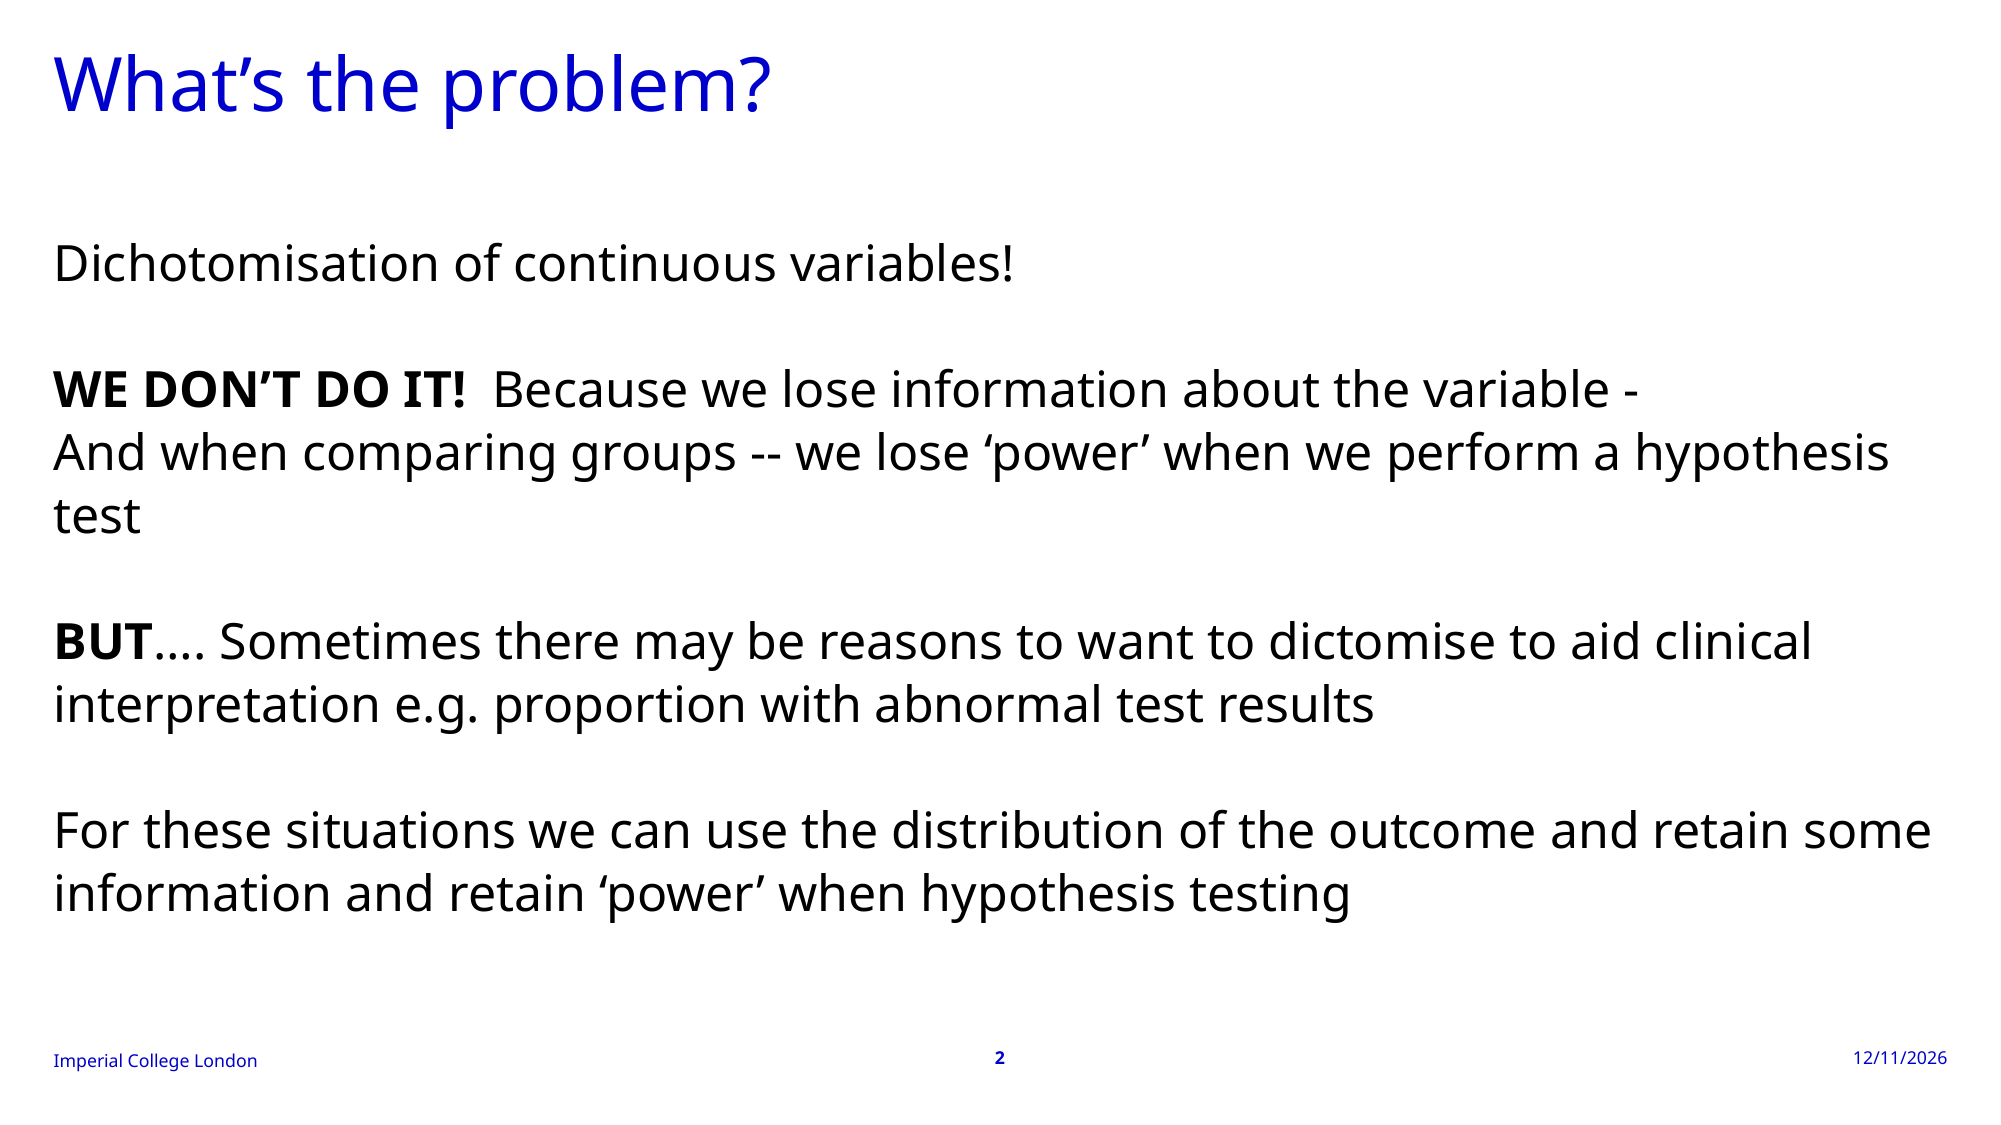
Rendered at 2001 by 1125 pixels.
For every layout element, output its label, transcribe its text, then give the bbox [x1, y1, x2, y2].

title What’s the problem? [53, 47, 1947, 110]
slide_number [1745, 1048, 1948, 1072]
list Dichotomisation of continuous variables! WE DON’T DO IT! Because we lose information about the variable - And when comparing groups -- we lose ‘power’ when we perform a hypothesis test BUT…. Sometimes there may be reasons to want to dictomise to aid clinical interpretation e.g. proportion with abnormal test results For these situations we can use the distribution of the outcome and retain some information and retain ‘power’ when hypothesis testing [53, 228, 1947, 1028]
slide_number 2 [973, 1048, 1027, 1072]
